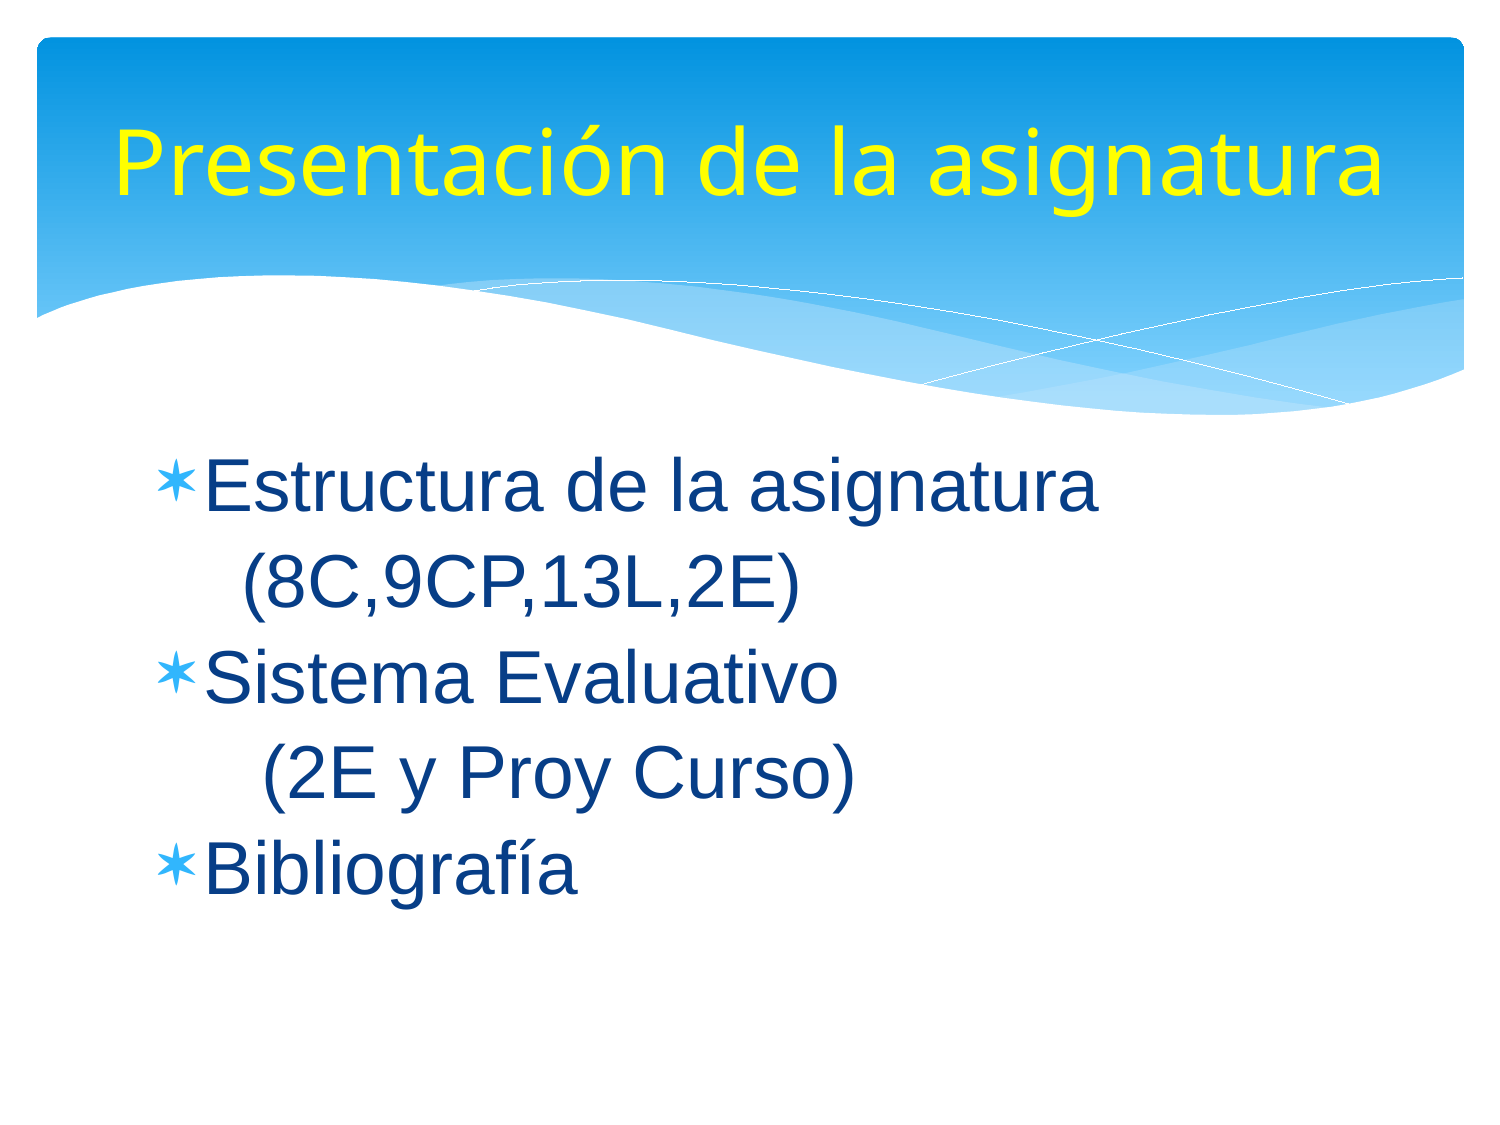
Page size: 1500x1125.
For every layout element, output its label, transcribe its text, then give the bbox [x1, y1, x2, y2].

list Estructura de la asignatura (8C,9CP,13L,2E) Sistema Evaluativo (2E y Proy Curso) Bibliografía [143, 438, 1359, 1005]
title Presentación de la asignatura [75, 55, 1425, 261]
